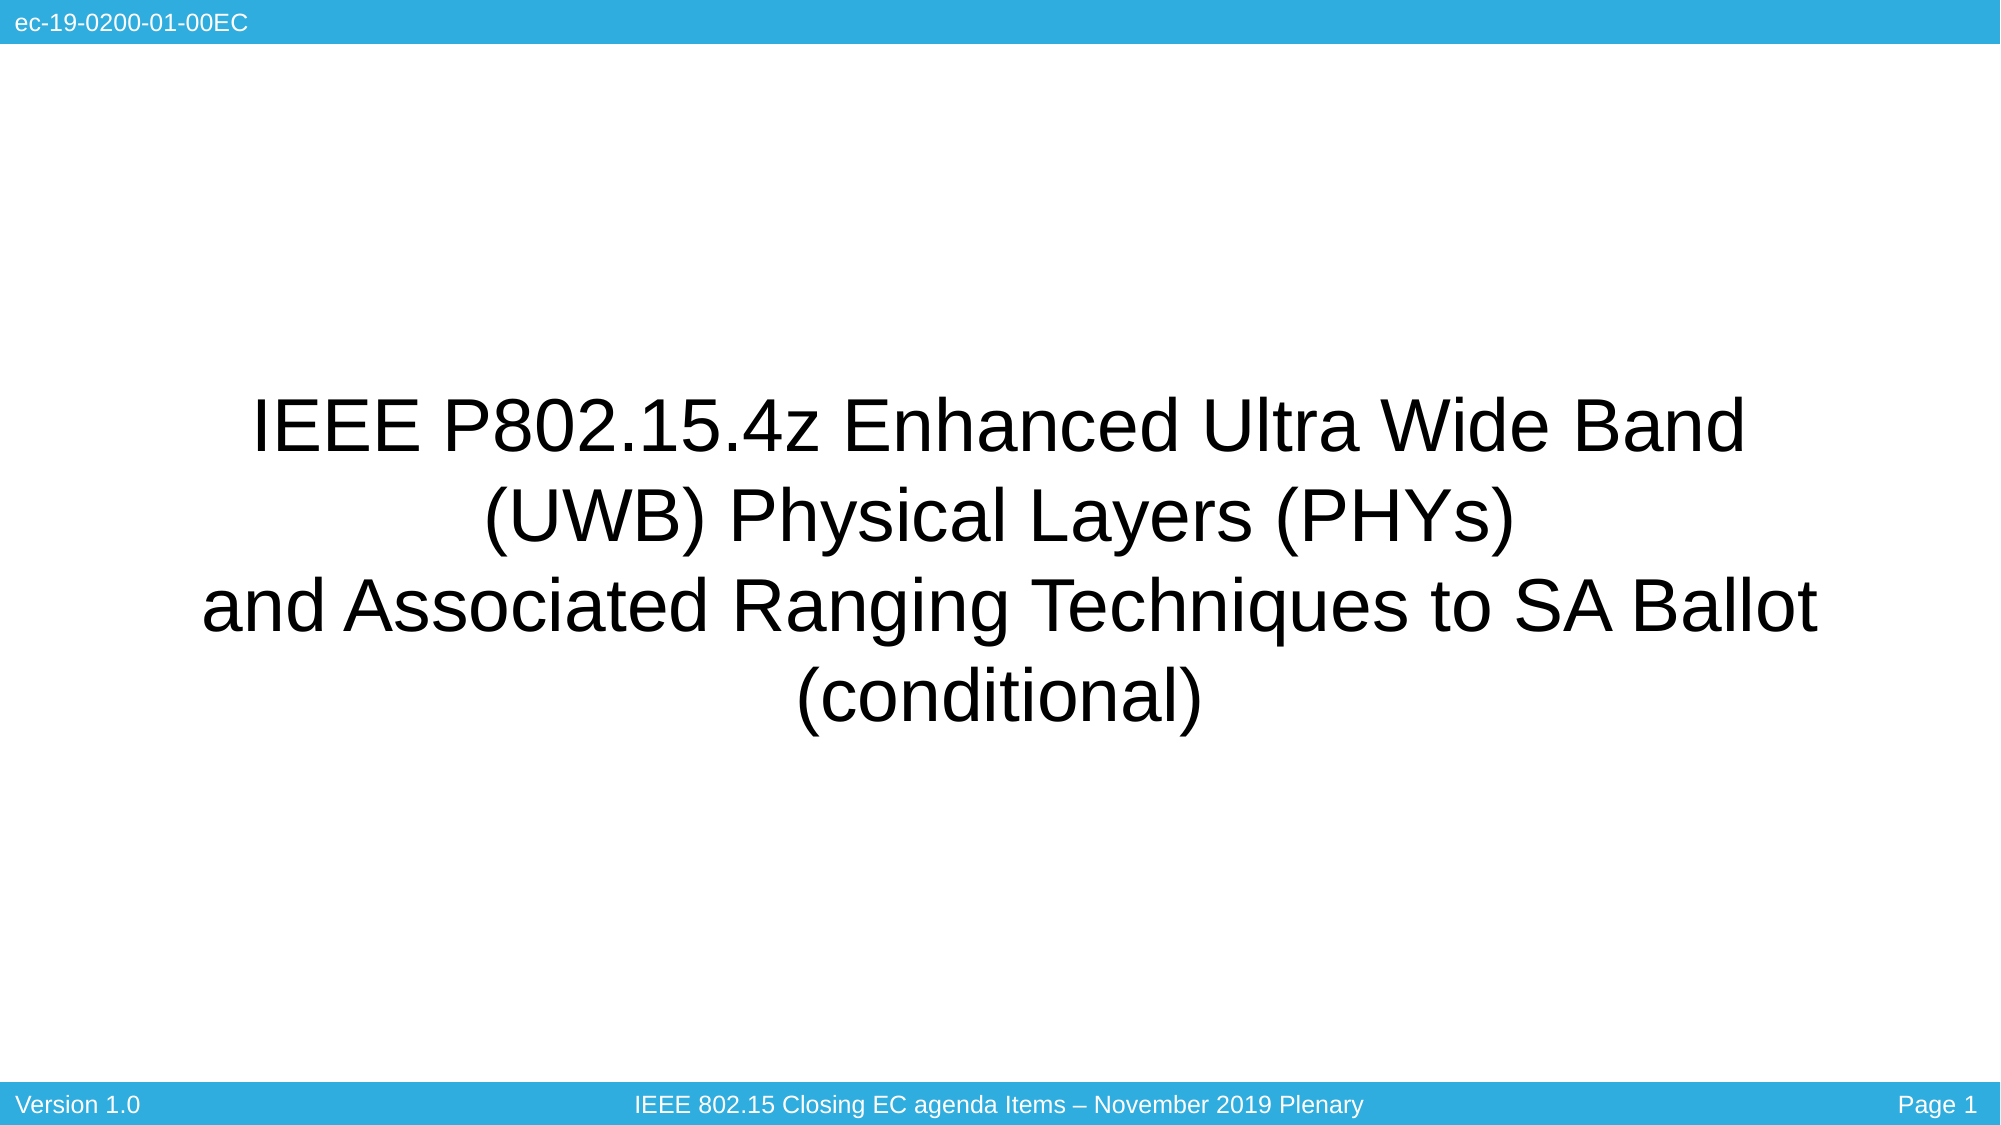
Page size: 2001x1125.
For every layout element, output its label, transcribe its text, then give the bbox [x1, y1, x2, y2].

title IEEE P802.15.4z Enhanced Ultra Wide Band (UWB) Physical Layers (PHYs) and Associated Ranging Techniques to SA Ballot (conditional) [150, 349, 1850, 764]
